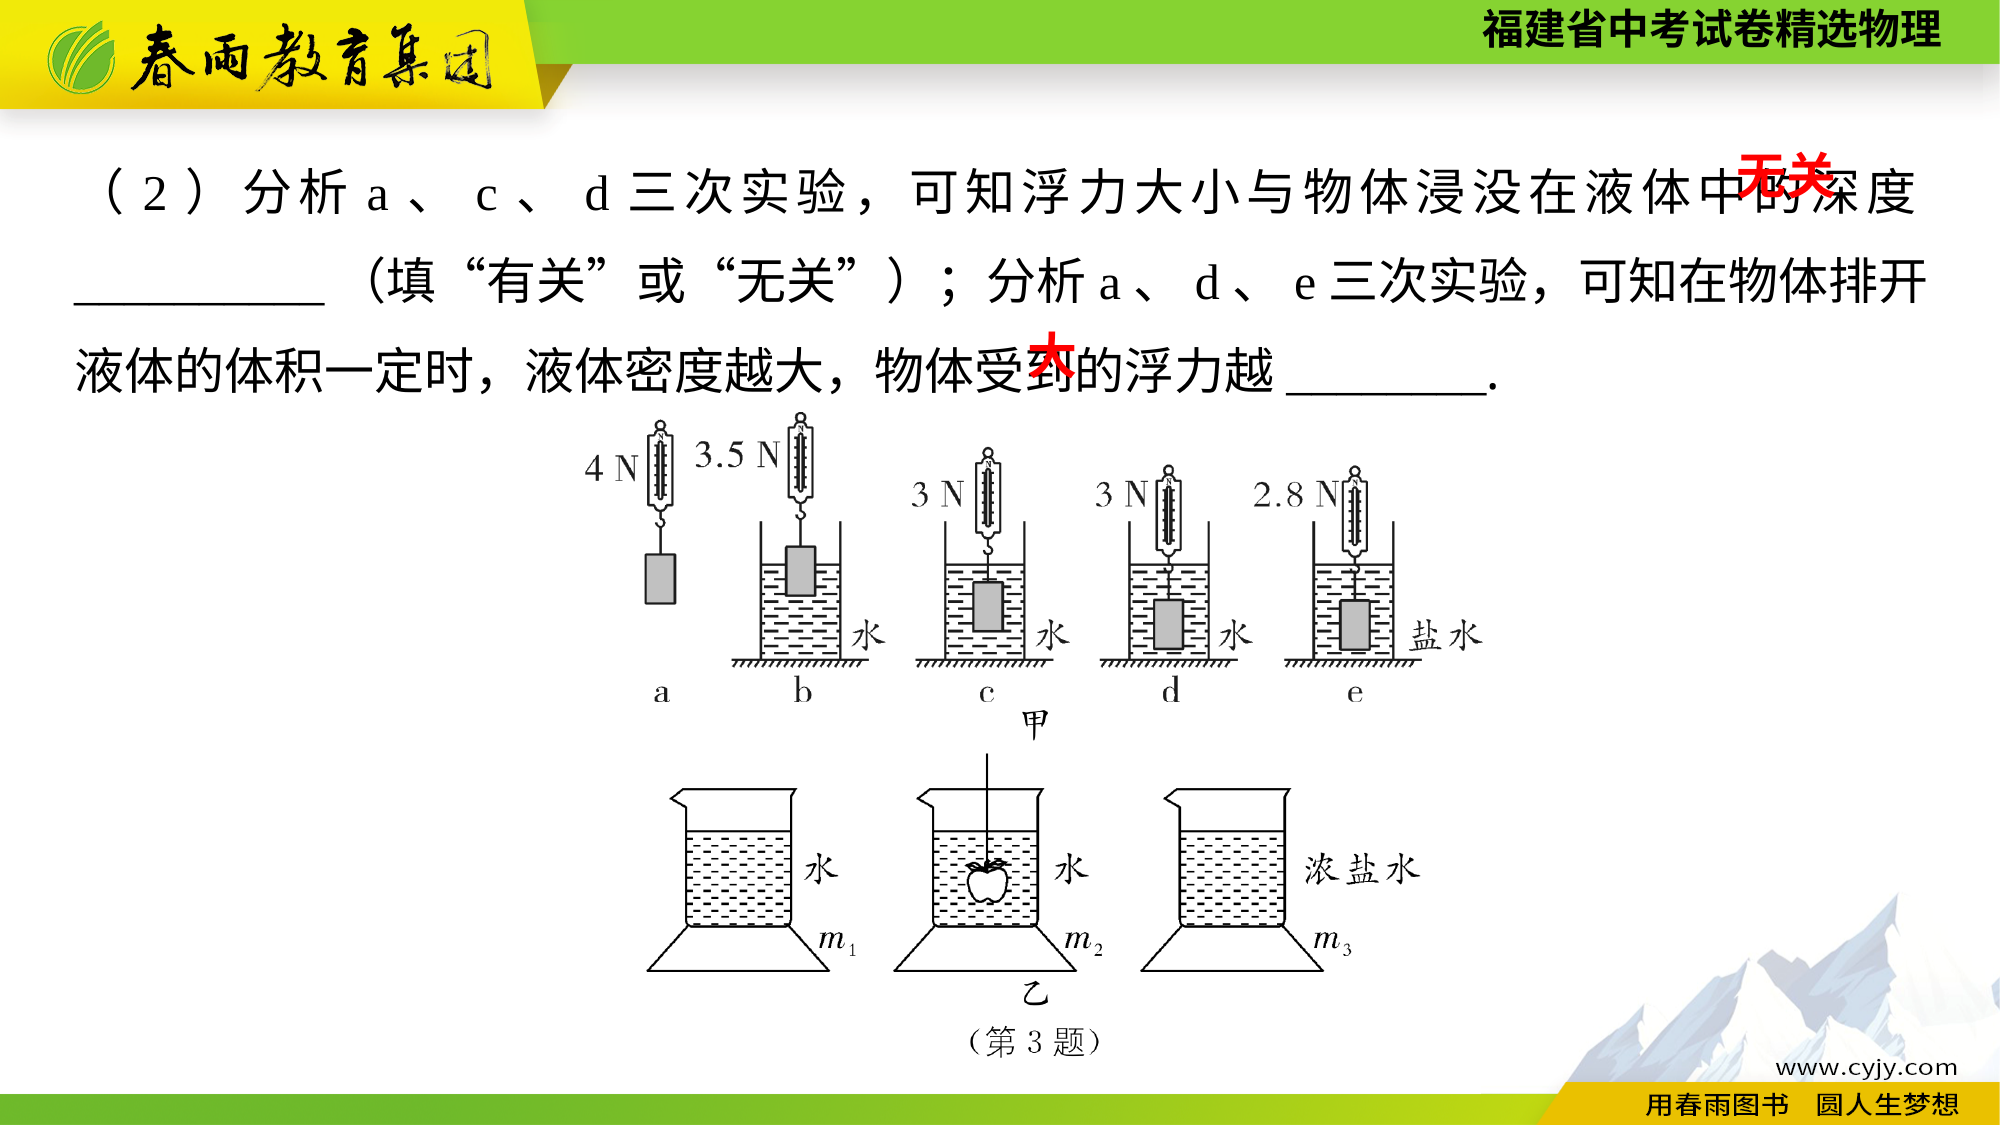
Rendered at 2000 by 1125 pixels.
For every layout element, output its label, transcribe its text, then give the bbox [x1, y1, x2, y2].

list （2）分析a、c、d三次实验，可知浮力大小与物体浸没在液体中的深度__________（填“有关”或“无关”）；分析a、d、e三次实验，可知在物体排开液体的体积一定时，液体密度越大，物体受到的浮力越________. [59, 122, 1944, 399]
text_box 大 [1012, 317, 1143, 393]
text_box 无关 [1721, 137, 1852, 212]
picture [0, 0, 2000, 1125]
